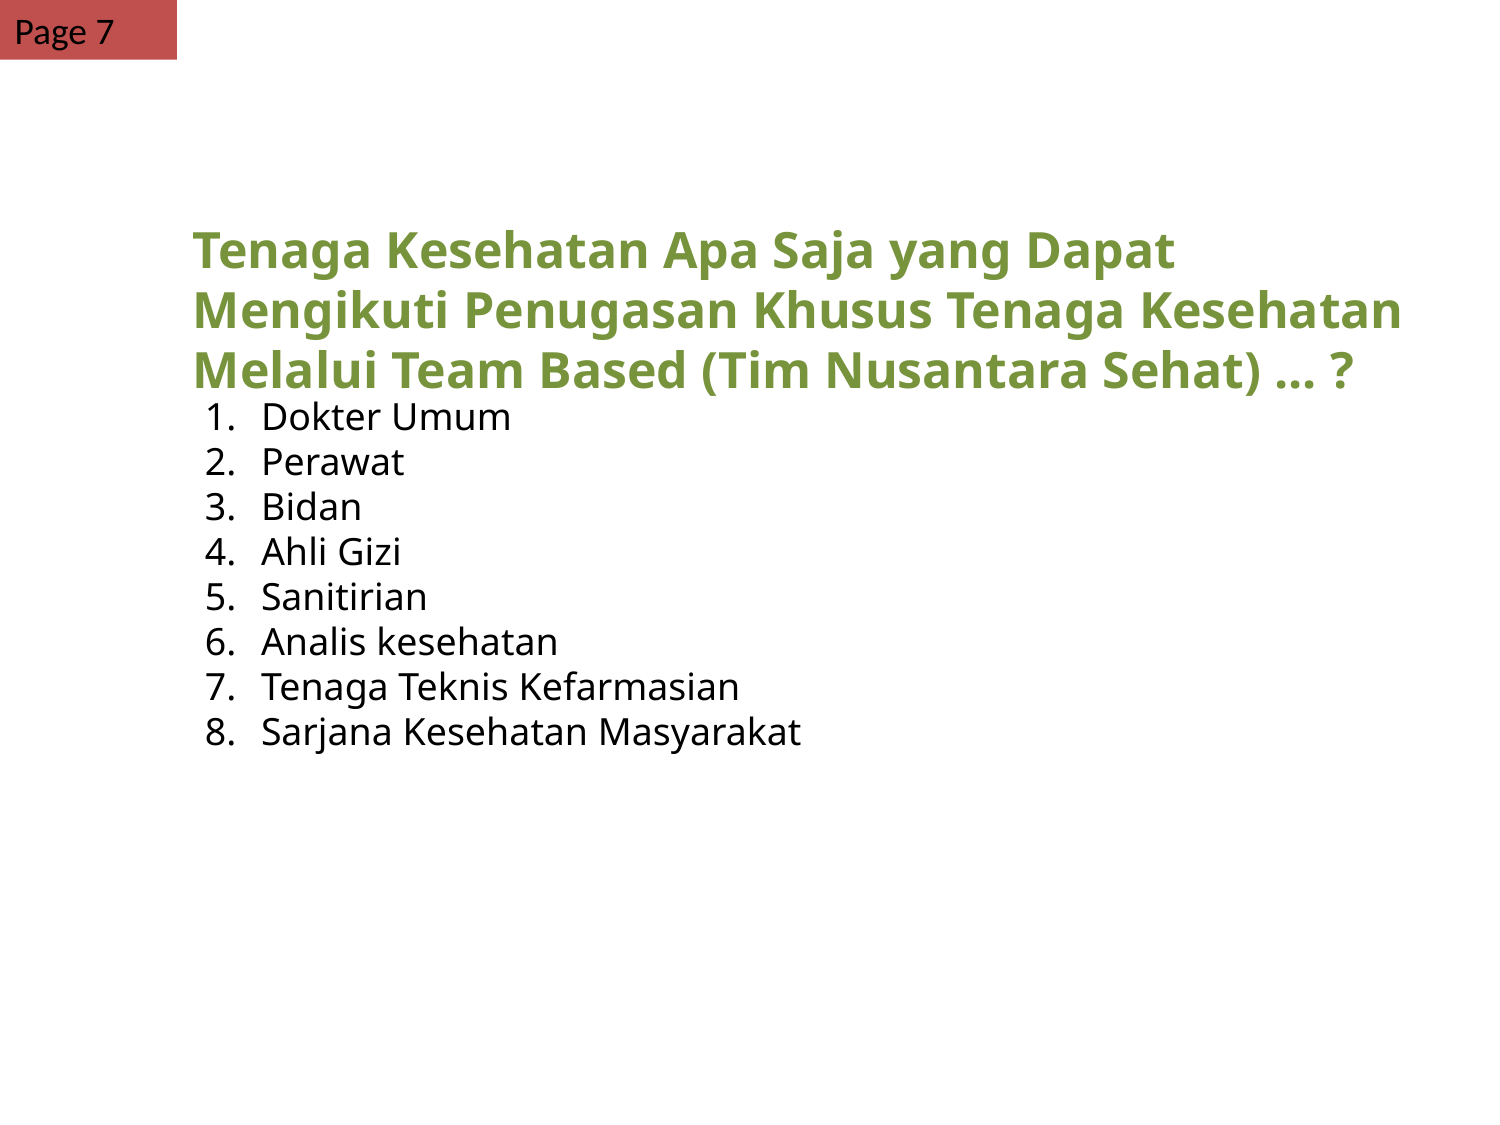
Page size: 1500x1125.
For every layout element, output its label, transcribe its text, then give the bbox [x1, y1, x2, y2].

text_box Dokter Umum Perawat Bidan Ahli Gizi Sanitirian Analis kesehatan Tenaga Teknis Kefarmasian Sarjana Kesehatan Masyarakat [190, 385, 1282, 760]
text_box Tenaga Kesehatan Apa Saja yang Dapat Mengikuti Penugasan Khusus Tenaga Kesehatan Melalui Team Based (Tim Nusantara Sehat) ... ? [178, 210, 1424, 406]
text_box Page 7 [0, 0, 177, 60]
